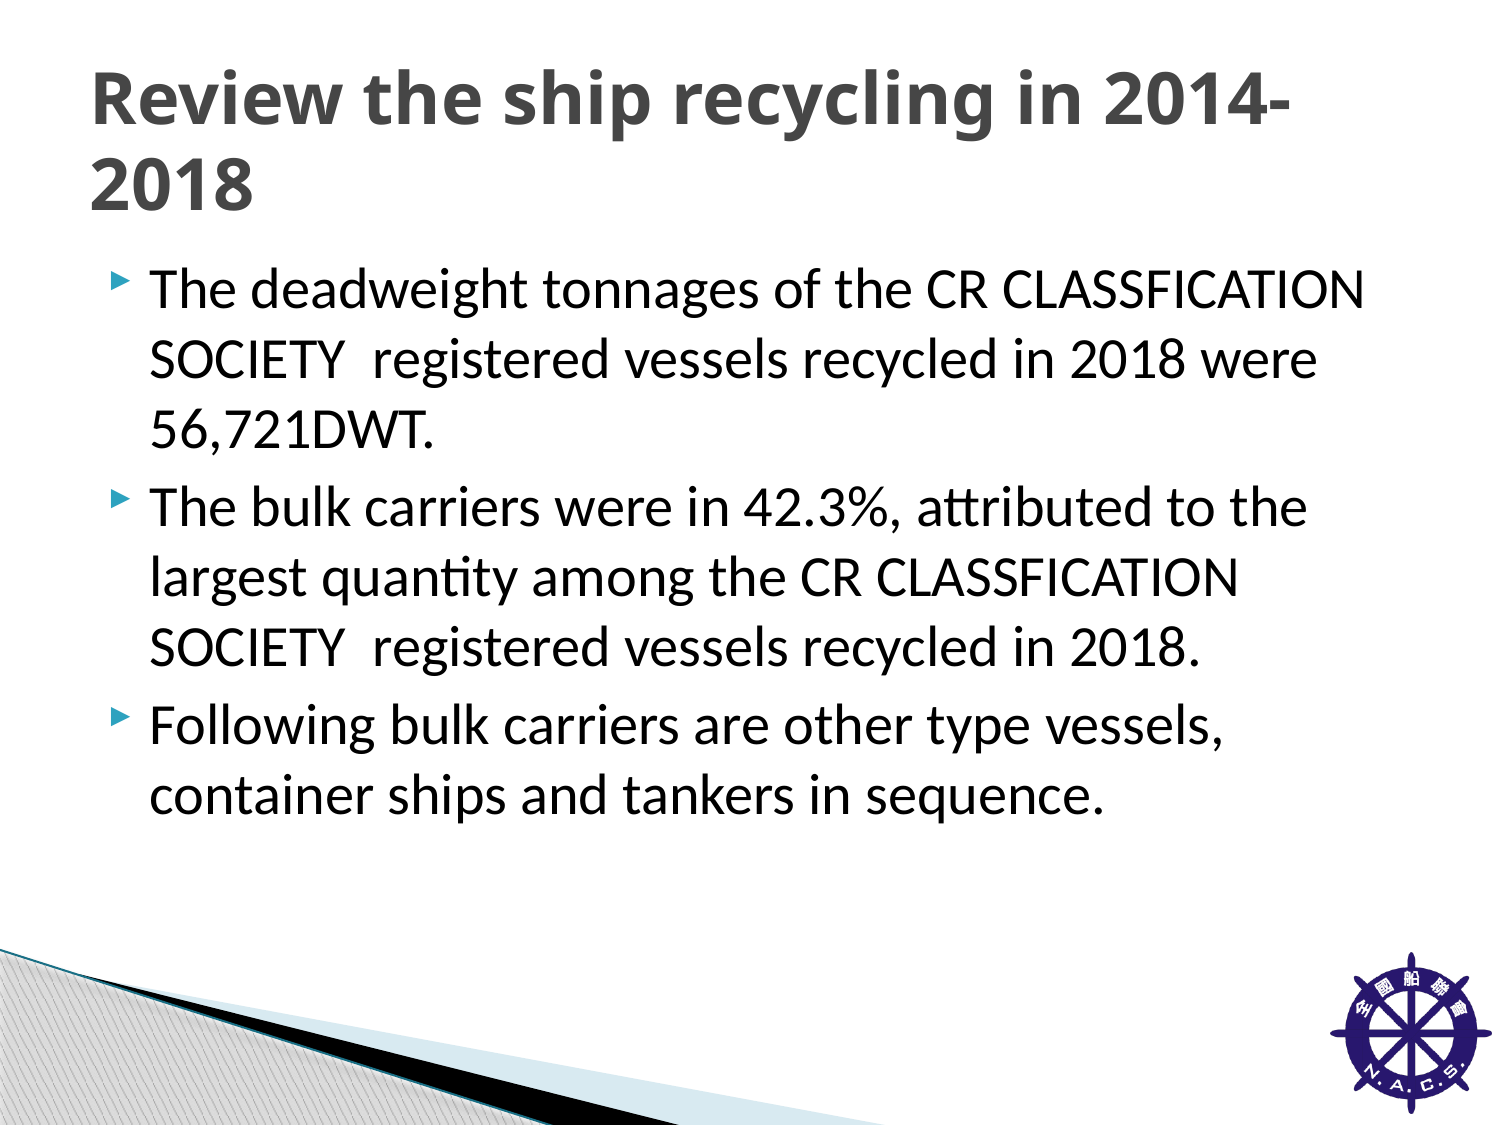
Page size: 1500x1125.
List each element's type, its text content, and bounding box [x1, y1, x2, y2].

title Review the ship recycling in 2014-2018 [75, 45, 1425, 233]
list The deadweight tonnages of the CR CLASSFICATION SOCIETY registered vessels recycled in 2018 were 56,721DWT. The bulk carriers were in 42.3%, attributed to the largest quantity among the CR CLASSFICATION SOCIETY registered vessels recycled in 2018. Following bulk carriers are other type vessels, container ships and tankers in sequence. [75, 243, 1425, 986]
picture [1330, 951, 1492, 1114]
